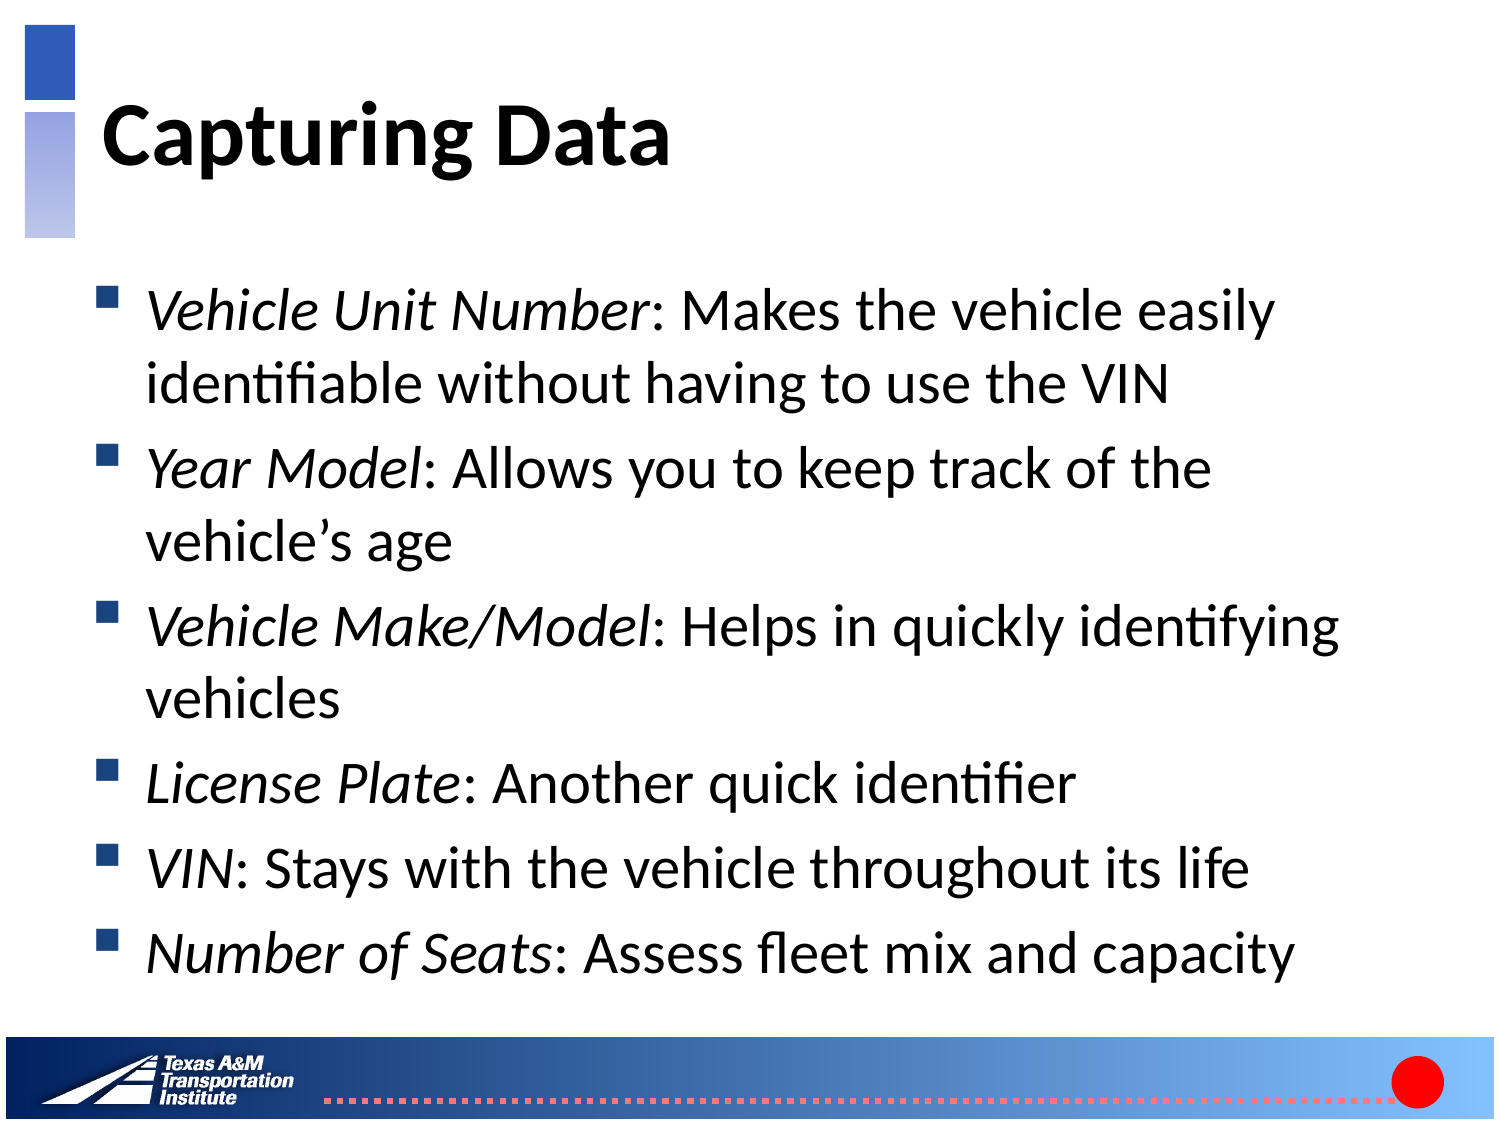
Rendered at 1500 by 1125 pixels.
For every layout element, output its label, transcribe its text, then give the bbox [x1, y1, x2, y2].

list Vehicle Unit Number: Makes the vehicle easily identifiable without having to use the VIN Year Model: Allows you to keep track of the vehicle’s age Vehicle Make/Model: Helps in quickly identifying vehicles License Plate: Another quick identifier VIN: Stays with the vehicle throughout its life Number of Seats: Assess fleet mix and capacity [75, 262, 1425, 1000]
picture [37, 1037, 300, 1125]
title Capturing Data [87, 24, 1425, 233]
